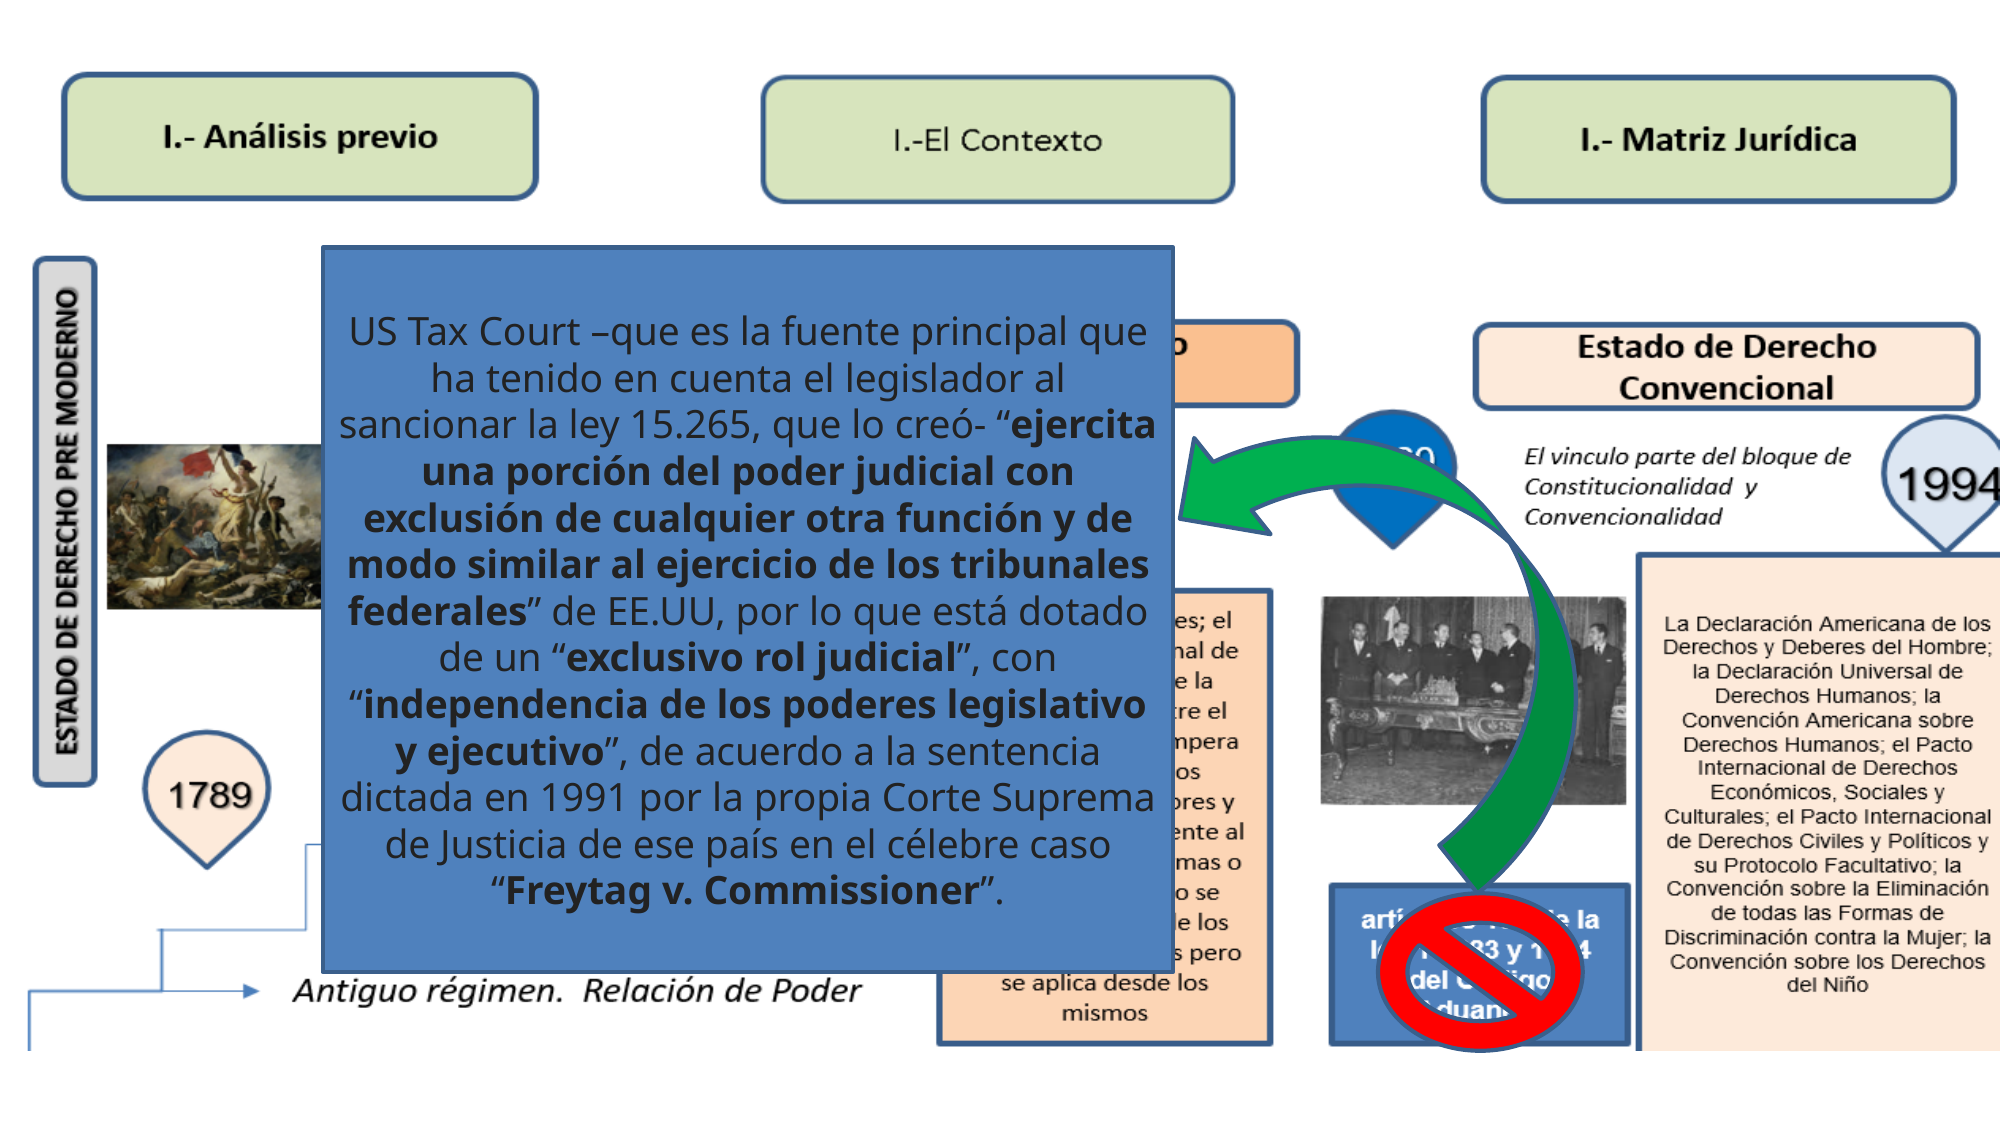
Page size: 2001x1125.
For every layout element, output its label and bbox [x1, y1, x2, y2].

picture [24, 49, 2000, 1051]
